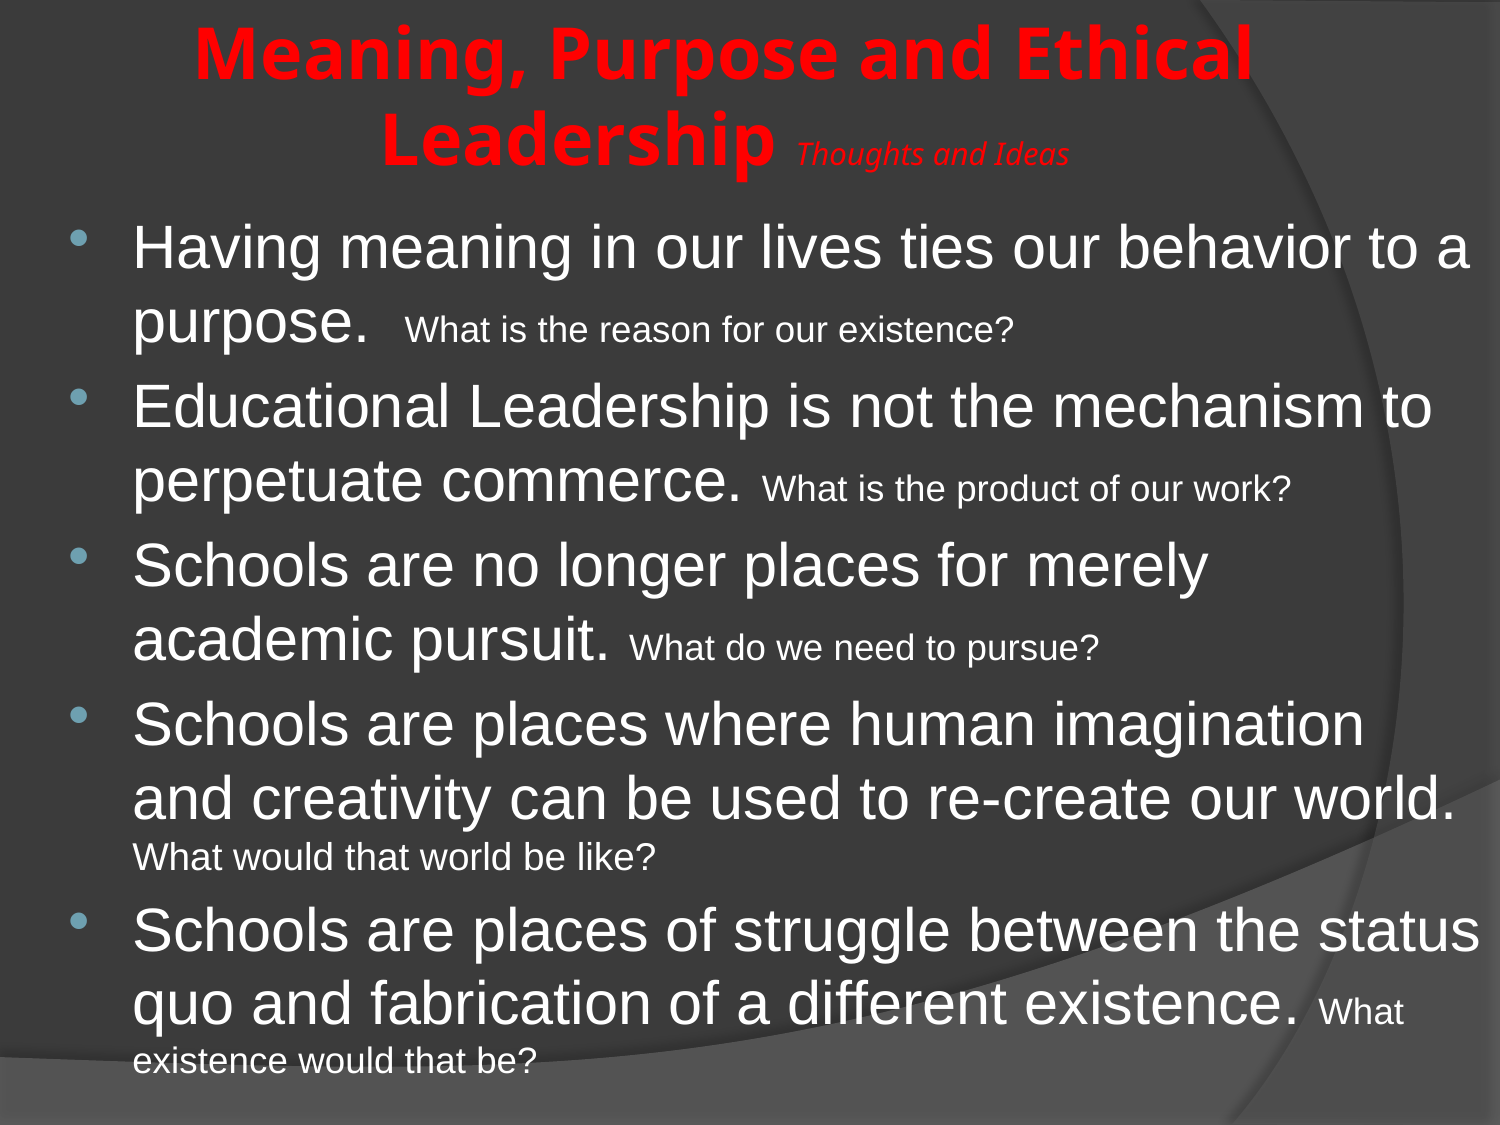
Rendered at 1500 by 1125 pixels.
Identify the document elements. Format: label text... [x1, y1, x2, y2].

title Meaning, Purpose and Ethical Leadership Thoughts and Ideas [112, 0, 1338, 188]
list Having meaning in our lives ties our behavior to a purpose. What is the reason for our existence? Educational Leadership is not the mechanism to perpetuate commerce. What is the product of our work? Schools are no longer places for merely academic pursuit. What do we need to pursue? Schools are places where human imagination and creativity can be used to re-create our world. What would that world be like? Schools are places of struggle between the status quo and fabrication of a different existence. What existence would that be? [50, 200, 1500, 1125]
